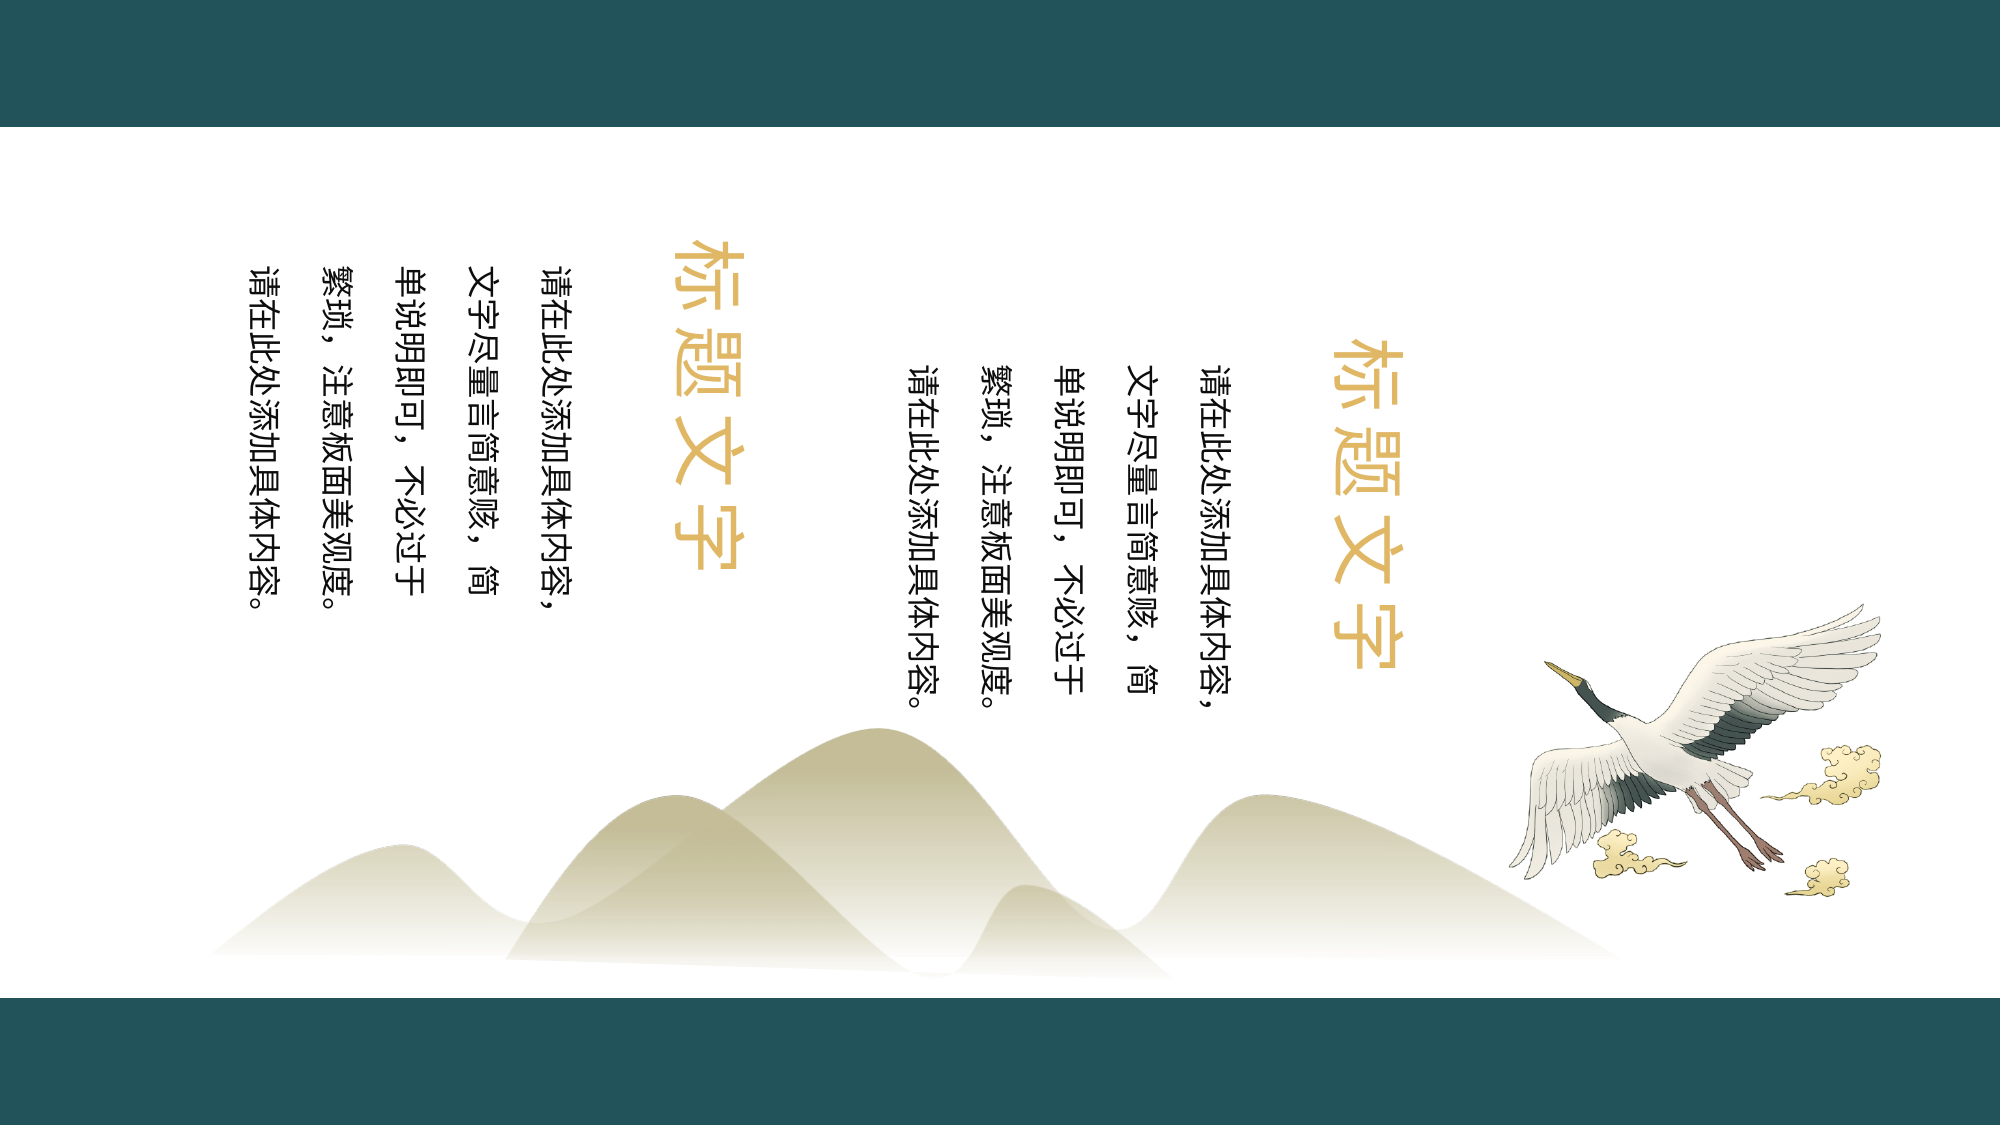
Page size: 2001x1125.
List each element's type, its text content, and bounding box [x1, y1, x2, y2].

text_box [0, 126, 2000, 999]
text_box 标题文字 [1301, 321, 1423, 446]
text_box 请在此处添加具体内容，文字尽量言简意赅，简单说明即可，不必过于繁琐，注意板面美观度。请在此处添加具体内容。 [237, 250, 621, 630]
picture [210, 446, 2000, 1097]
text_box 标题文字 [643, 222, 765, 592]
text_box 请在此处添加具体内容，文字尽量言简意赅，简单说明即可，不必过于繁琐，注意板面美观度。请在此处添加具体内容。 [895, 349, 1279, 728]
